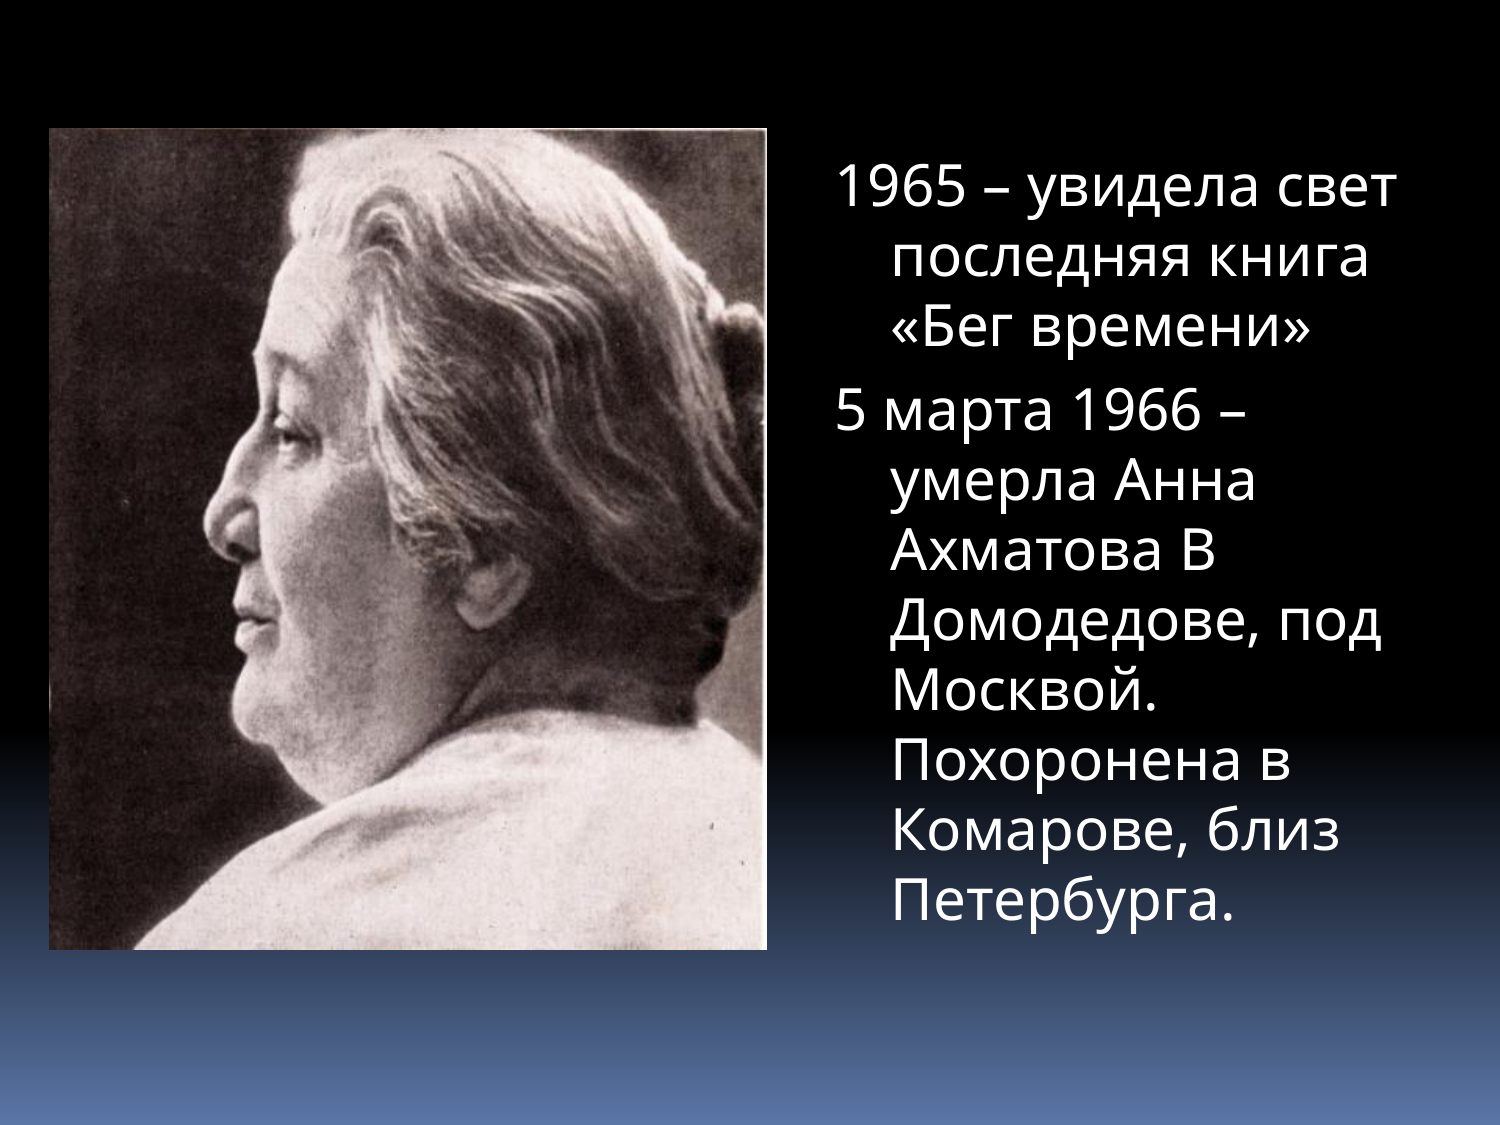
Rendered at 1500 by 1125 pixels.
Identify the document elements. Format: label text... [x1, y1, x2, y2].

list 1965 – увидела свет последняя книга «Бег времени» 5 марта 1966 – умерла Анна Ахматова В Домодедове, под Москвой. Похоронена в Комарове, близ Петербурга. [808, 140, 1425, 985]
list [49, 128, 767, 950]
